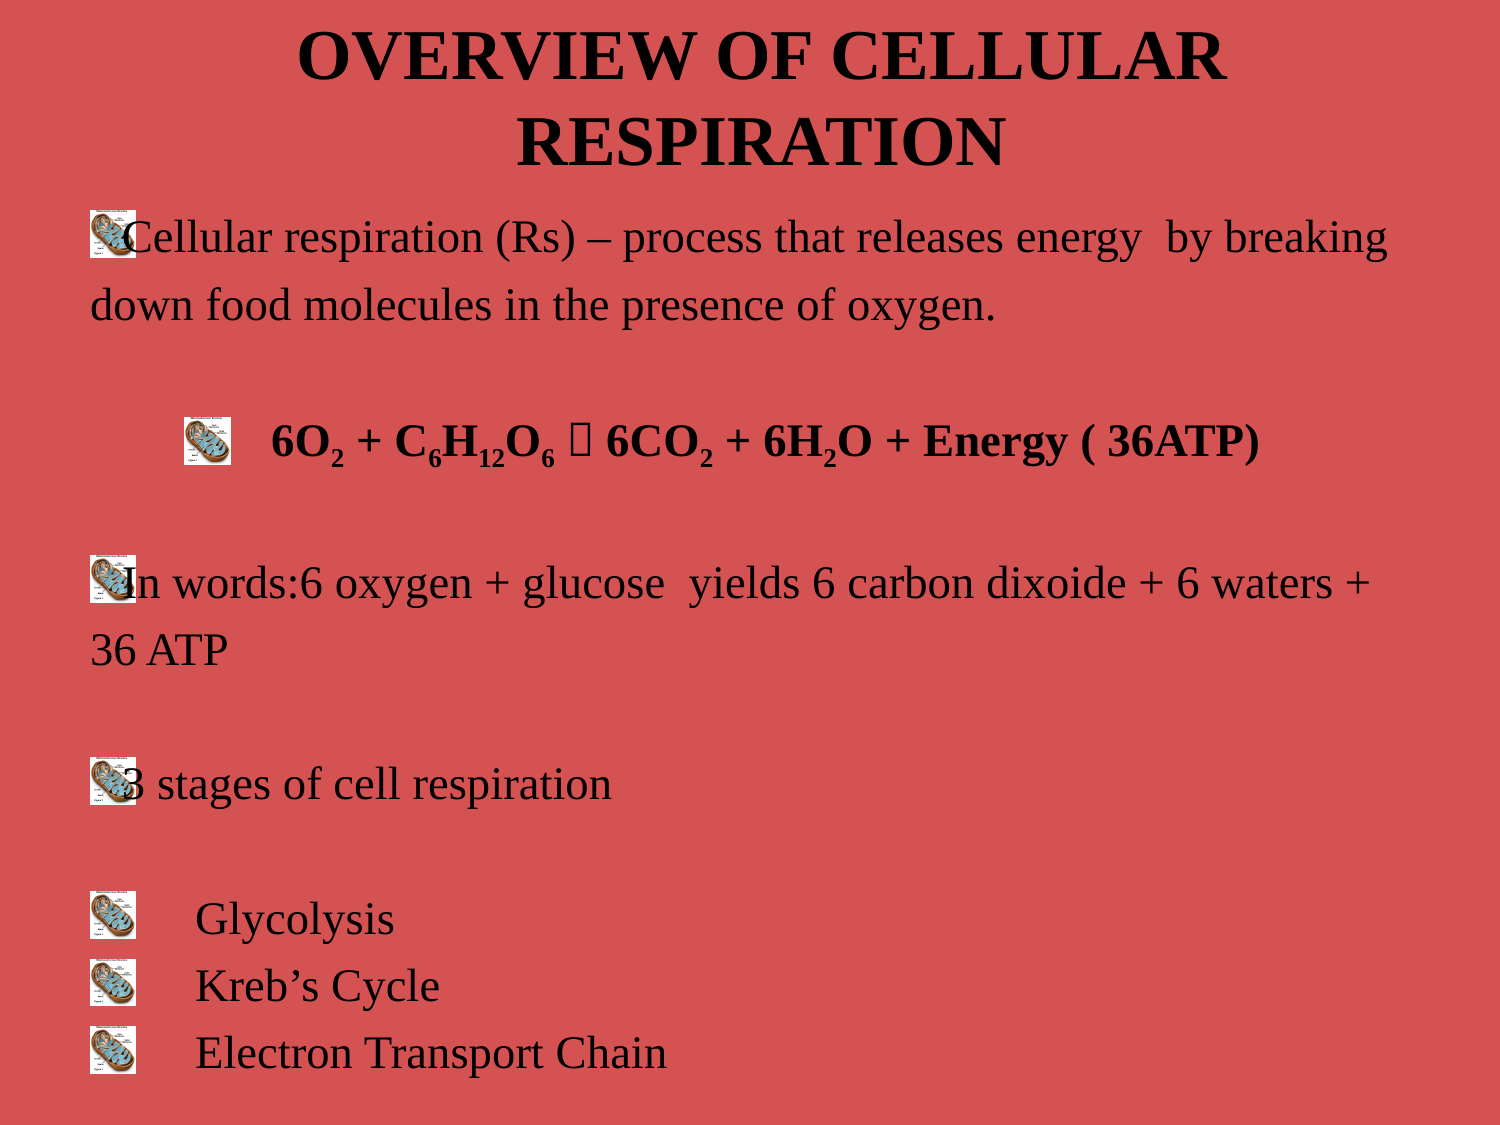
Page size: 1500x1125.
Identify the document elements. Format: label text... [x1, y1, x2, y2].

picture [90, 1026, 136, 1074]
picture [90, 210, 136, 258]
list Cellular respiration (Rs) – process that releases energy by breaking down food molecules in the presence of oxygen. 6O2 + C6H12O6  6CO2 + 6H2O + Energy ( 36ATP) In words:6 oxygen + glucose yields 6 carbon dixoide + 6 waters + 36 ATP 3 stages of cell respiration Glycolysis Kreb’s Cycle Electron Transport Chain [75, 187, 1425, 1088]
picture [90, 959, 136, 1006]
title OVERVIEW OF CELLULAR RESPIRATION [87, 0, 1438, 188]
picture [90, 891, 136, 939]
picture [90, 555, 136, 603]
picture [184, 417, 231, 465]
picture [90, 757, 136, 805]
